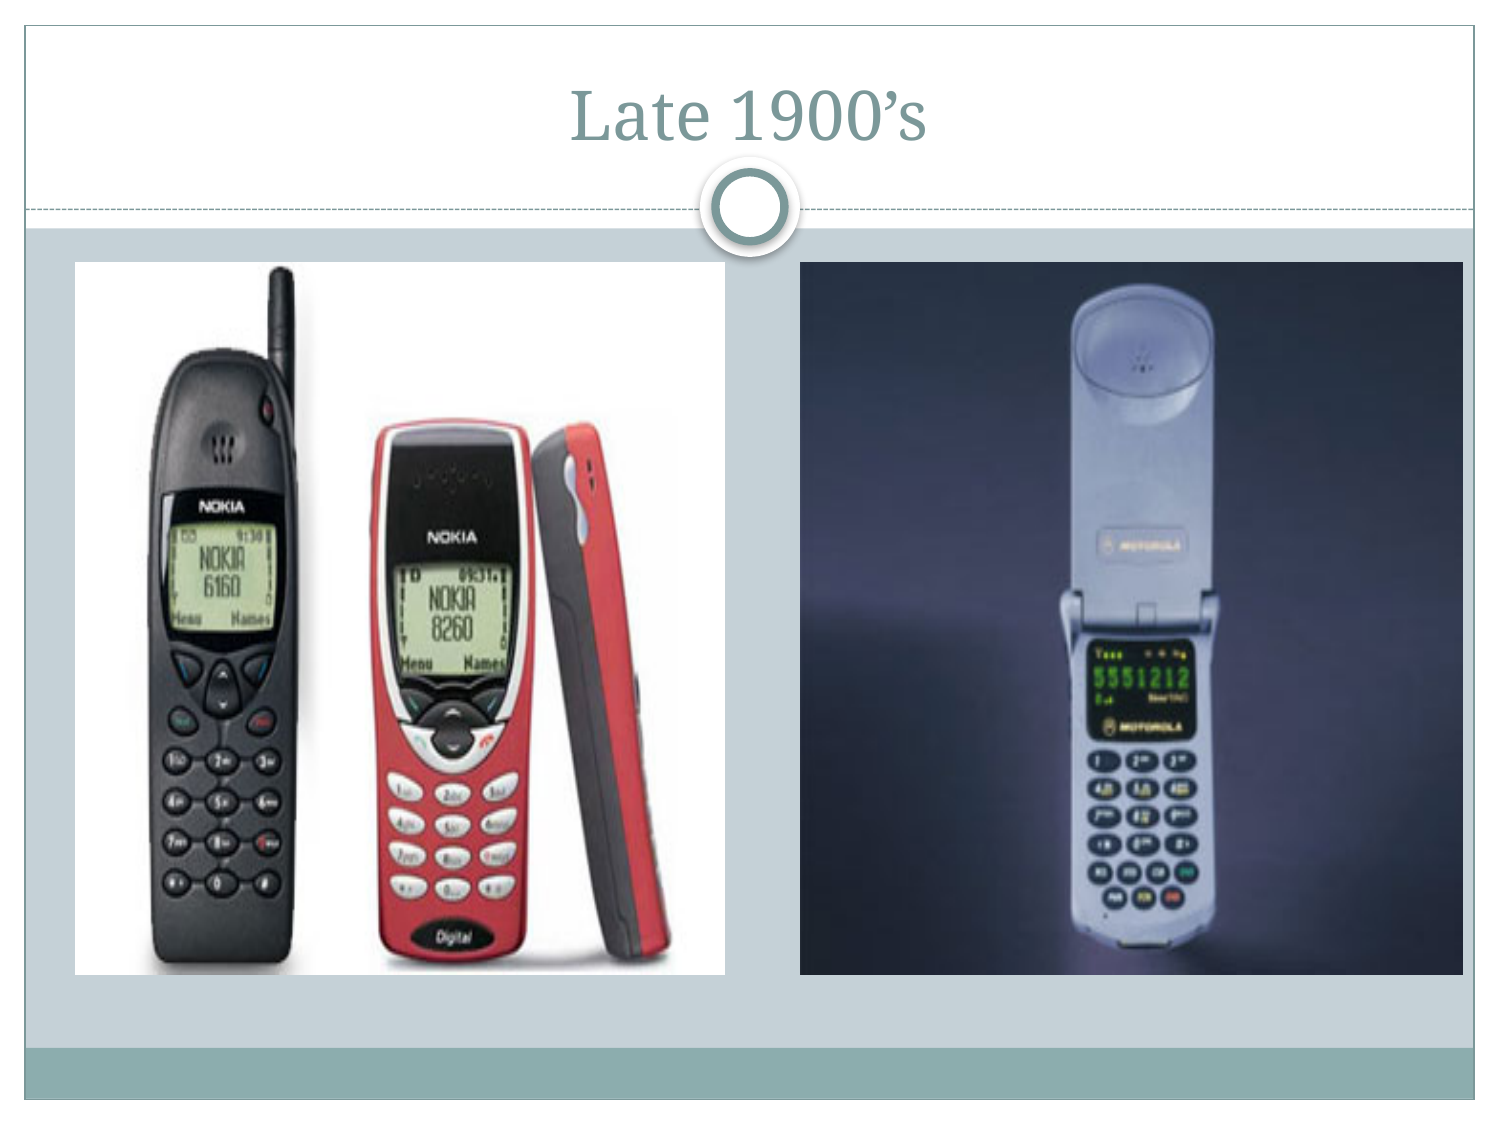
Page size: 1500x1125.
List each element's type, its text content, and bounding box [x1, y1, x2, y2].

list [799, 262, 1463, 976]
picture [74, 262, 726, 976]
title Late 1900’s [49, 37, 1450, 162]
